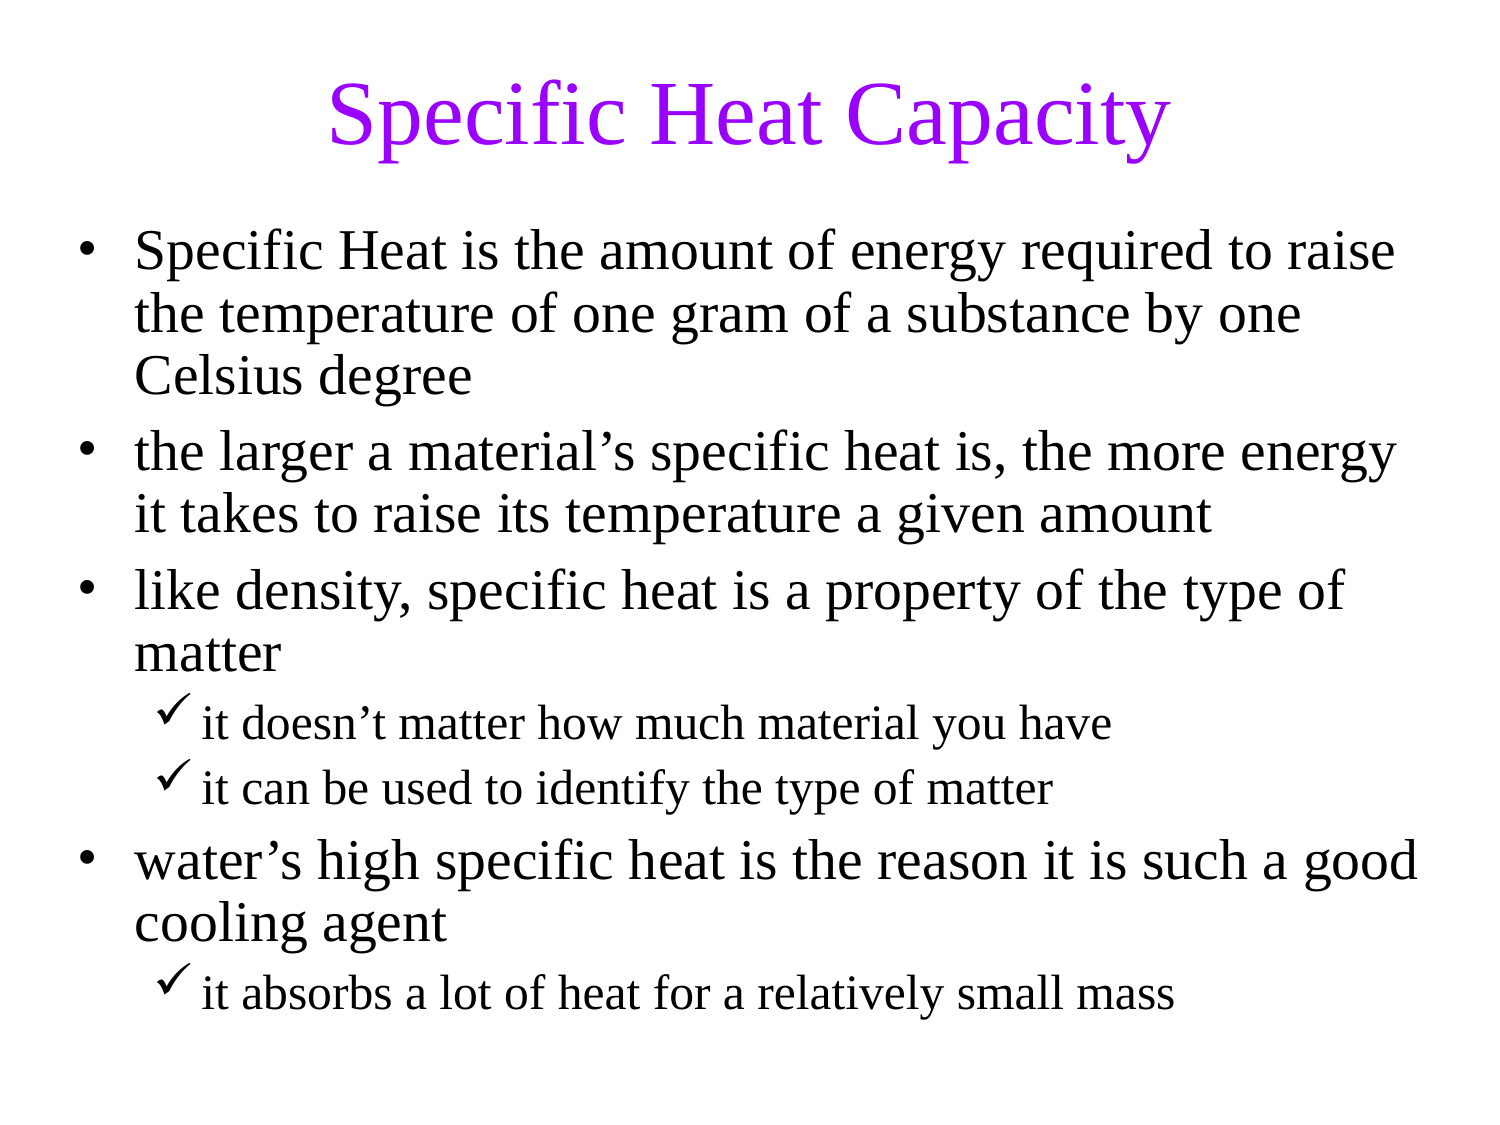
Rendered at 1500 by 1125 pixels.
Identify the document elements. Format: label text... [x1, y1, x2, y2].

text_box Specific Heat is the amount of energy required to raise the temperature of one gram of a substance by one Celsius degree the larger a material’s specific heat is, the more energy it takes to raise its temperature a given amount like density, specific heat is a property of the type of matter it doesn’t matter how much material you have it can be used to identify the type of matter water’s high specific heat is the reason it is such a good cooling agent it absorbs a lot of heat for a relatively small mass [62, 212, 1438, 1035]
text_box Specific Heat Capacity [112, 32, 1388, 183]
